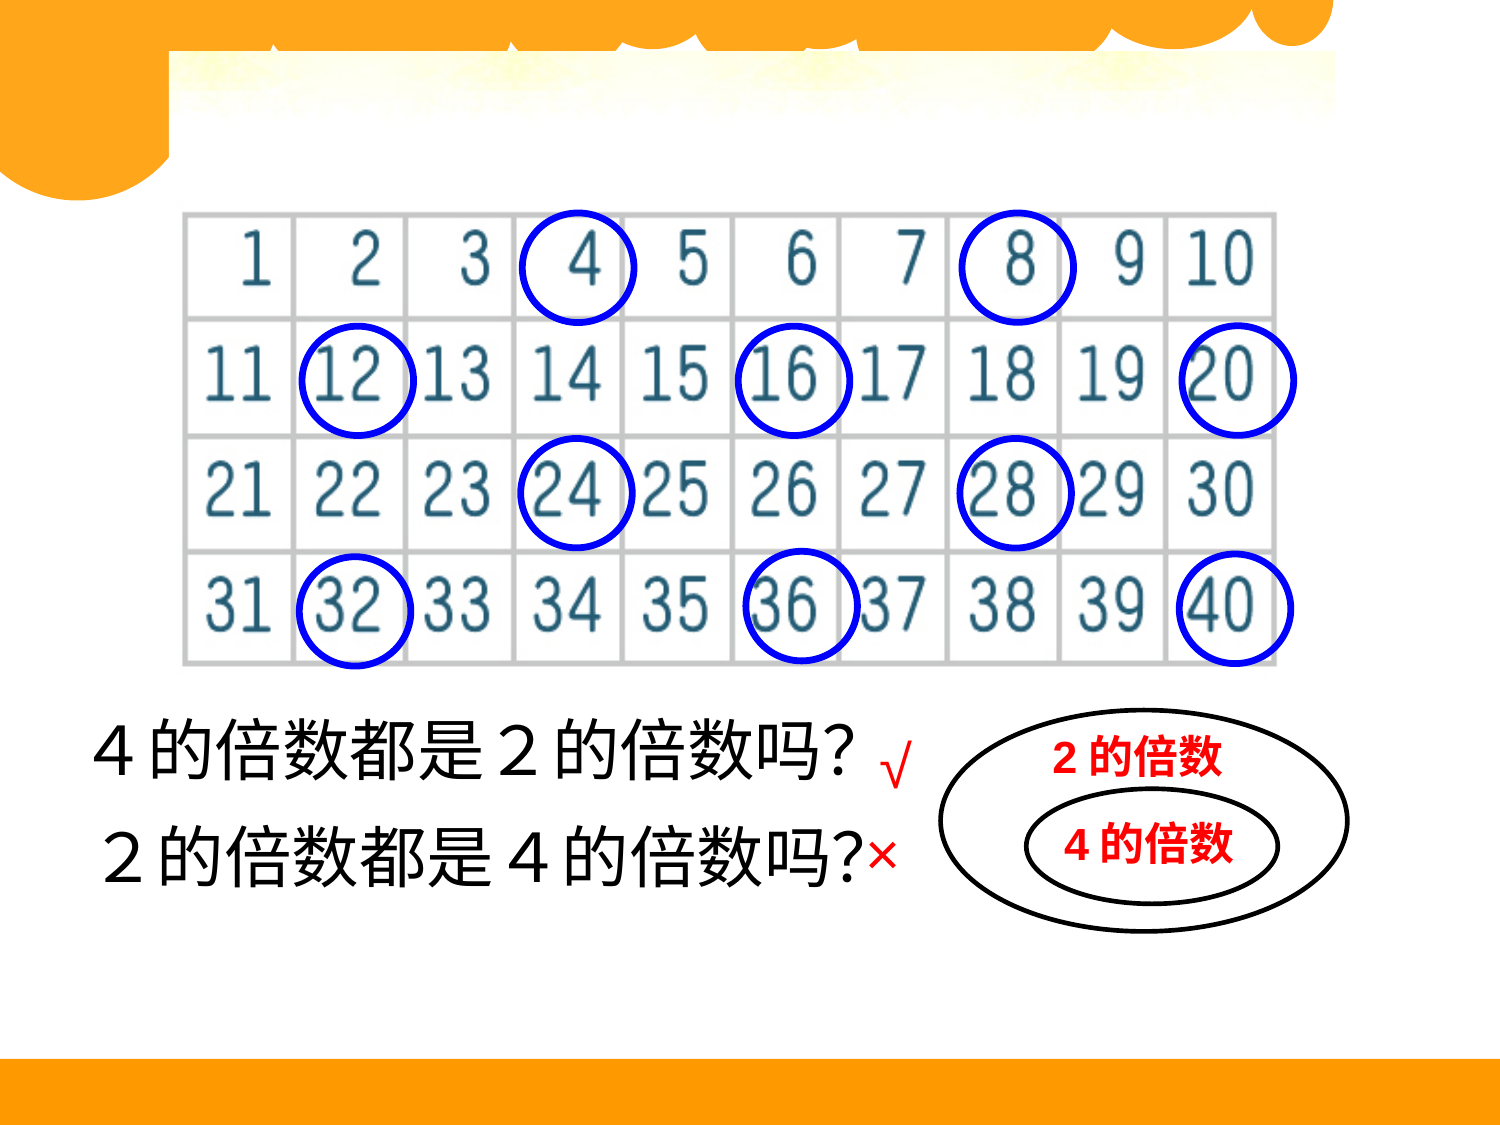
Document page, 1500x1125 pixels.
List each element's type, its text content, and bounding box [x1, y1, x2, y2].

text_box [1007, 905, 1281, 934]
picture [168, 51, 1336, 897]
text_box ４的倍数都是２的倍数吗？ [64, 700, 163, 807]
text_box [1340, 786, 1350, 855]
text_box ２的倍数都是４的倍数吗？ [43, 807, 166, 903]
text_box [299, 212, 1295, 667]
